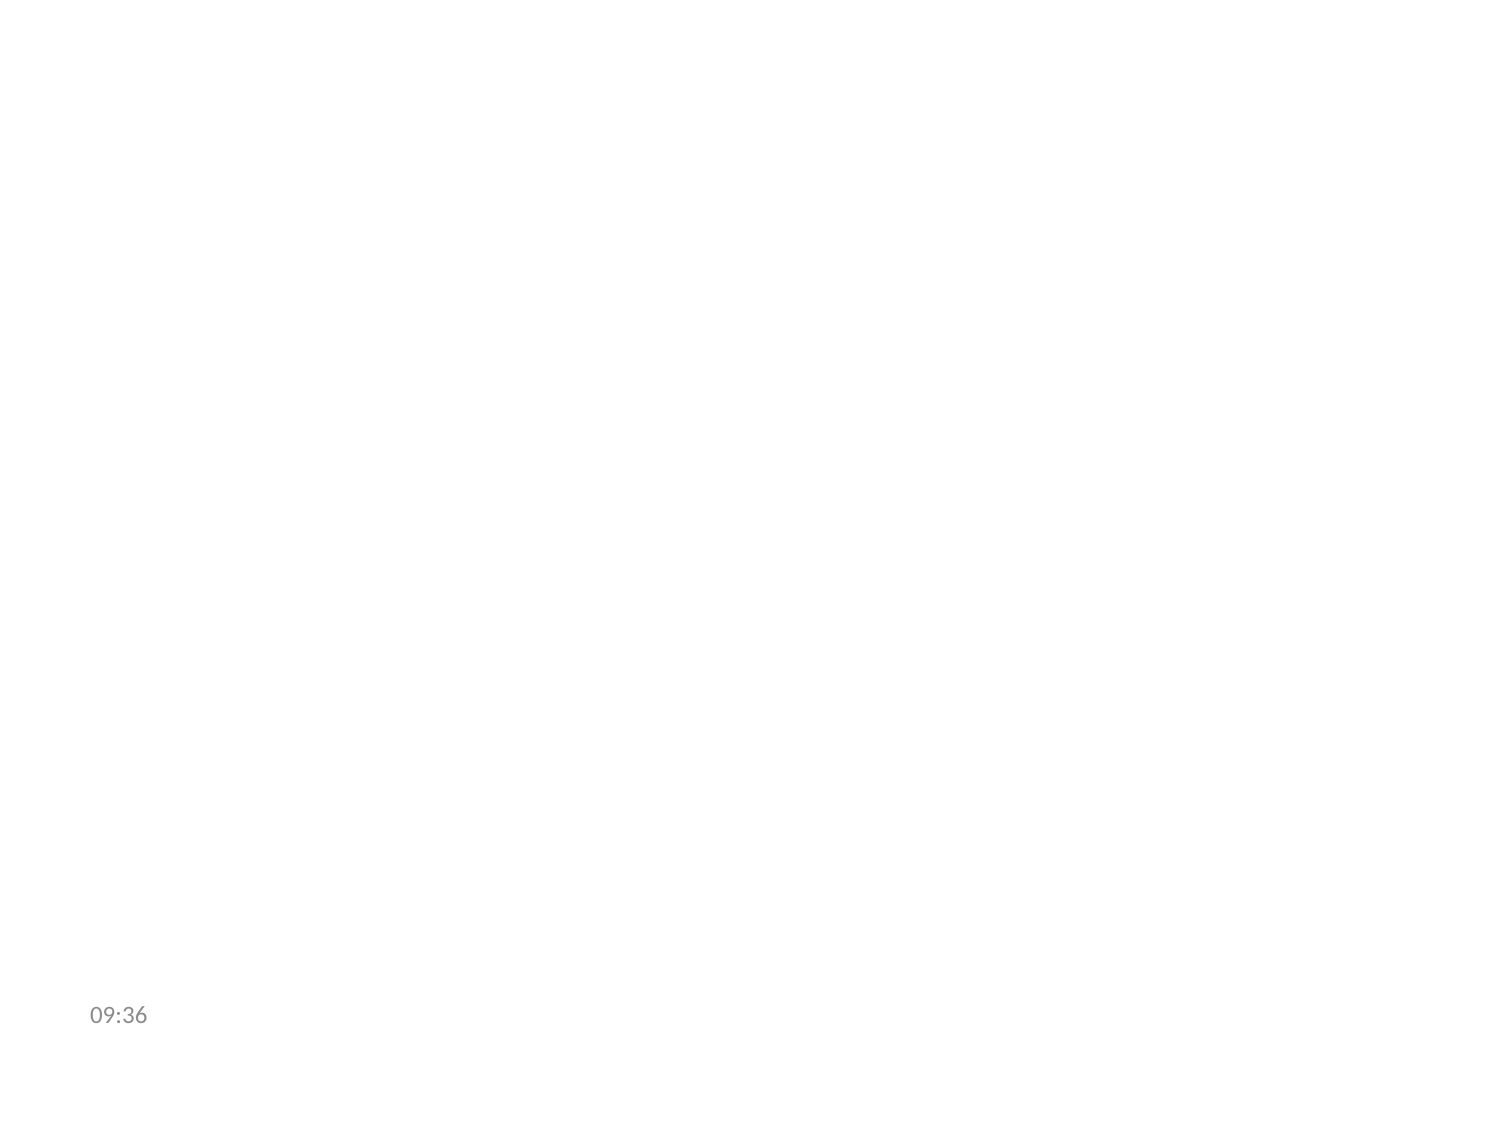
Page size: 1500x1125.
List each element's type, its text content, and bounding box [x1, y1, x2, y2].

text_box 15:35 [75, 983, 425, 1044]
